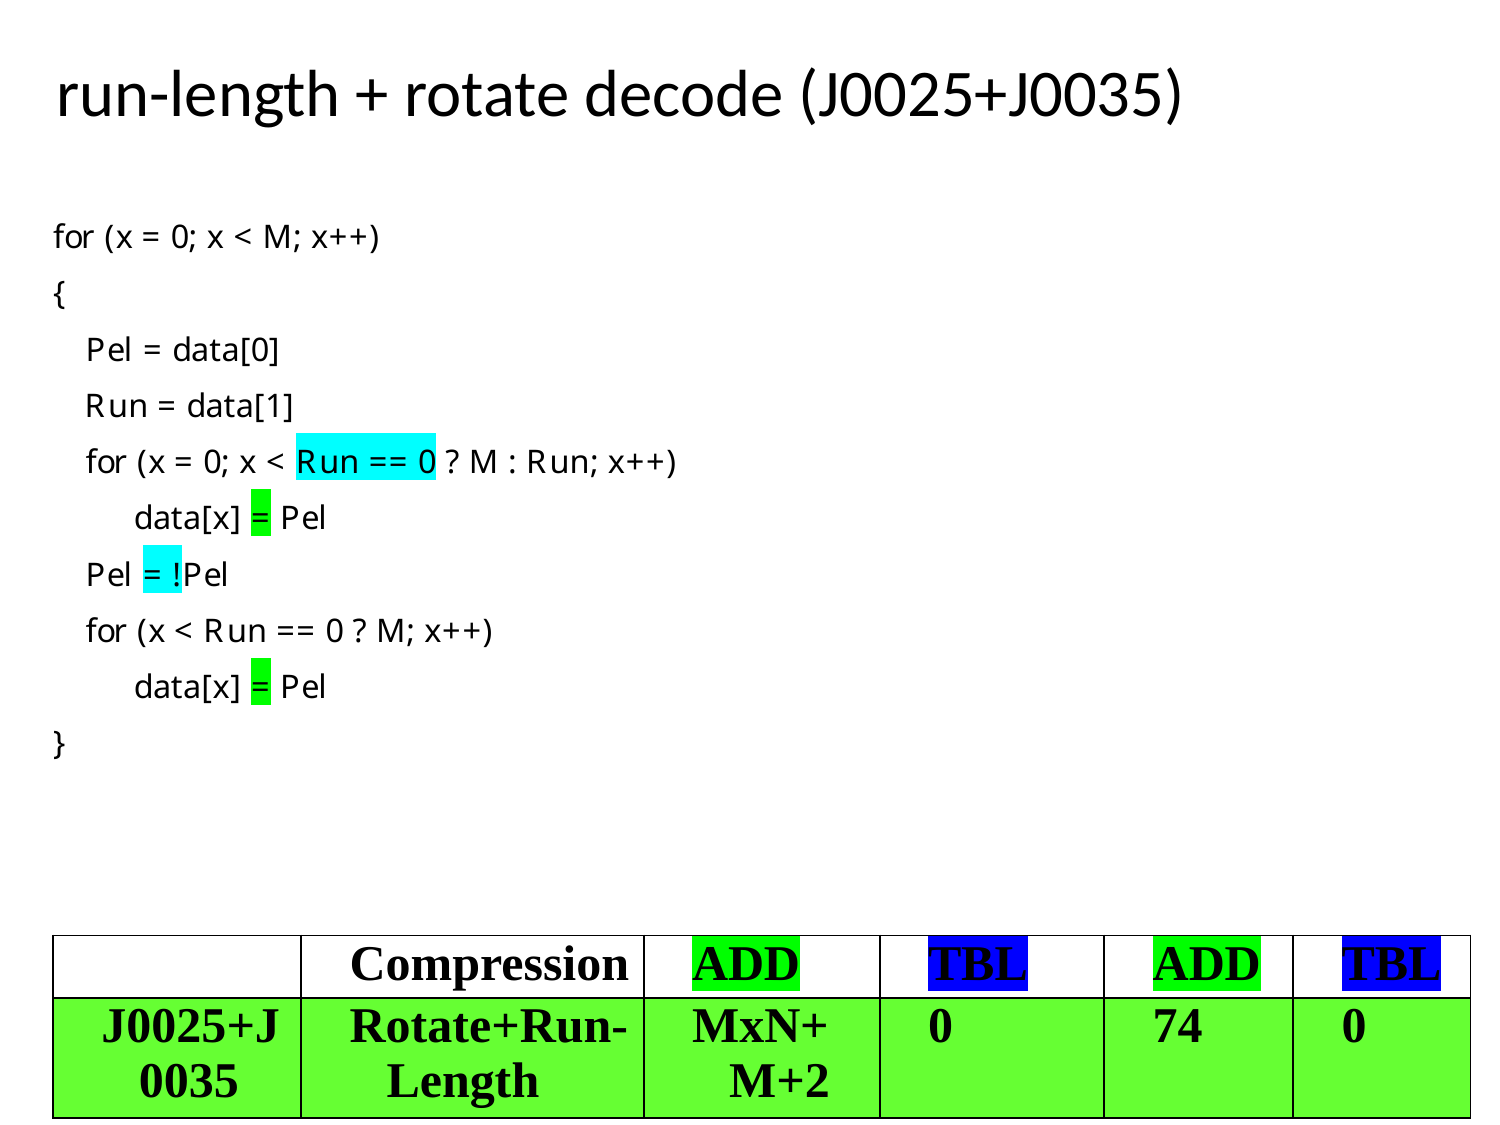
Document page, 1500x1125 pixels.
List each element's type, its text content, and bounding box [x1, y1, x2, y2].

table_cell 74 [1105, 999, 1292, 1117]
text_box run-length + rotate decode (J0025+J0035) [41, 42, 1500, 138]
table_cell MxN+M+2 [645, 999, 879, 1117]
table_header ADD [645, 936, 879, 997]
table_header TBL [1294, 936, 1470, 997]
table_cell 0 [1294, 999, 1470, 1117]
table_header ADD [1105, 936, 1292, 997]
table_header TBL [881, 936, 1103, 997]
table_cell Rotate+Run-Length [302, 999, 643, 1117]
table_header [54, 936, 300, 997]
table_header Compression [302, 936, 643, 997]
table_cell J0025+J0035 [54, 999, 300, 1117]
picture [52, 207, 1382, 771]
table_cell 0 [881, 999, 1103, 1117]
